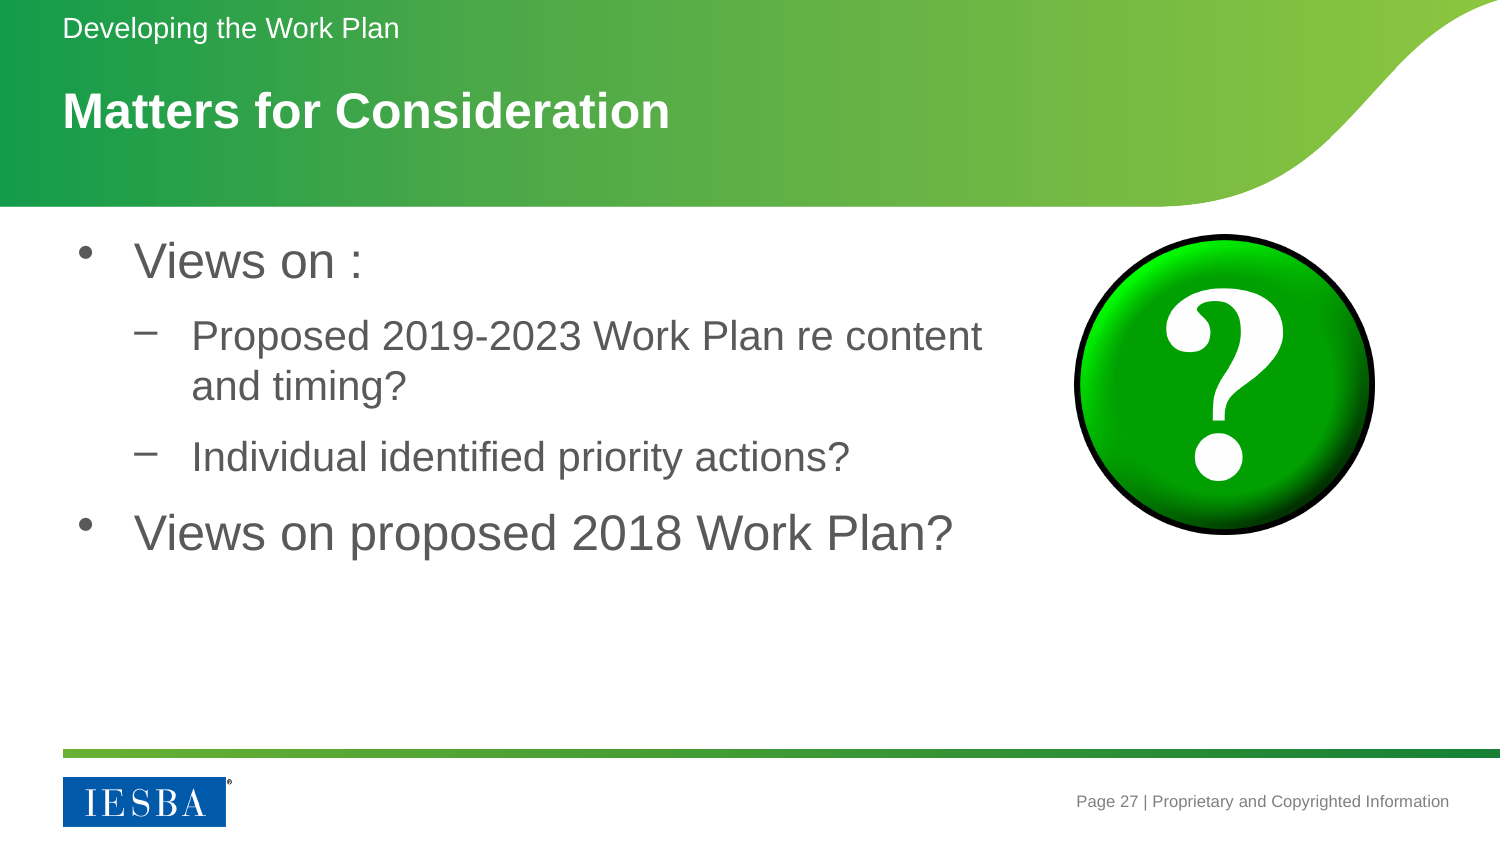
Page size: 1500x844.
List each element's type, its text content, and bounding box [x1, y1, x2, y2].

picture [63, 777, 232, 827]
picture [0, 0, 1500, 207]
list Views on : Proposed 2019-2023 Work Plan re content and timing? Individual identified priority actions? Views on proposed 2018 Work Plan? [62, 220, 1050, 747]
picture [1074, 234, 1376, 535]
title Matters for Consideration [62, 75, 1300, 142]
subtitle Developing the Work Plan [62, 9, 688, 47]
